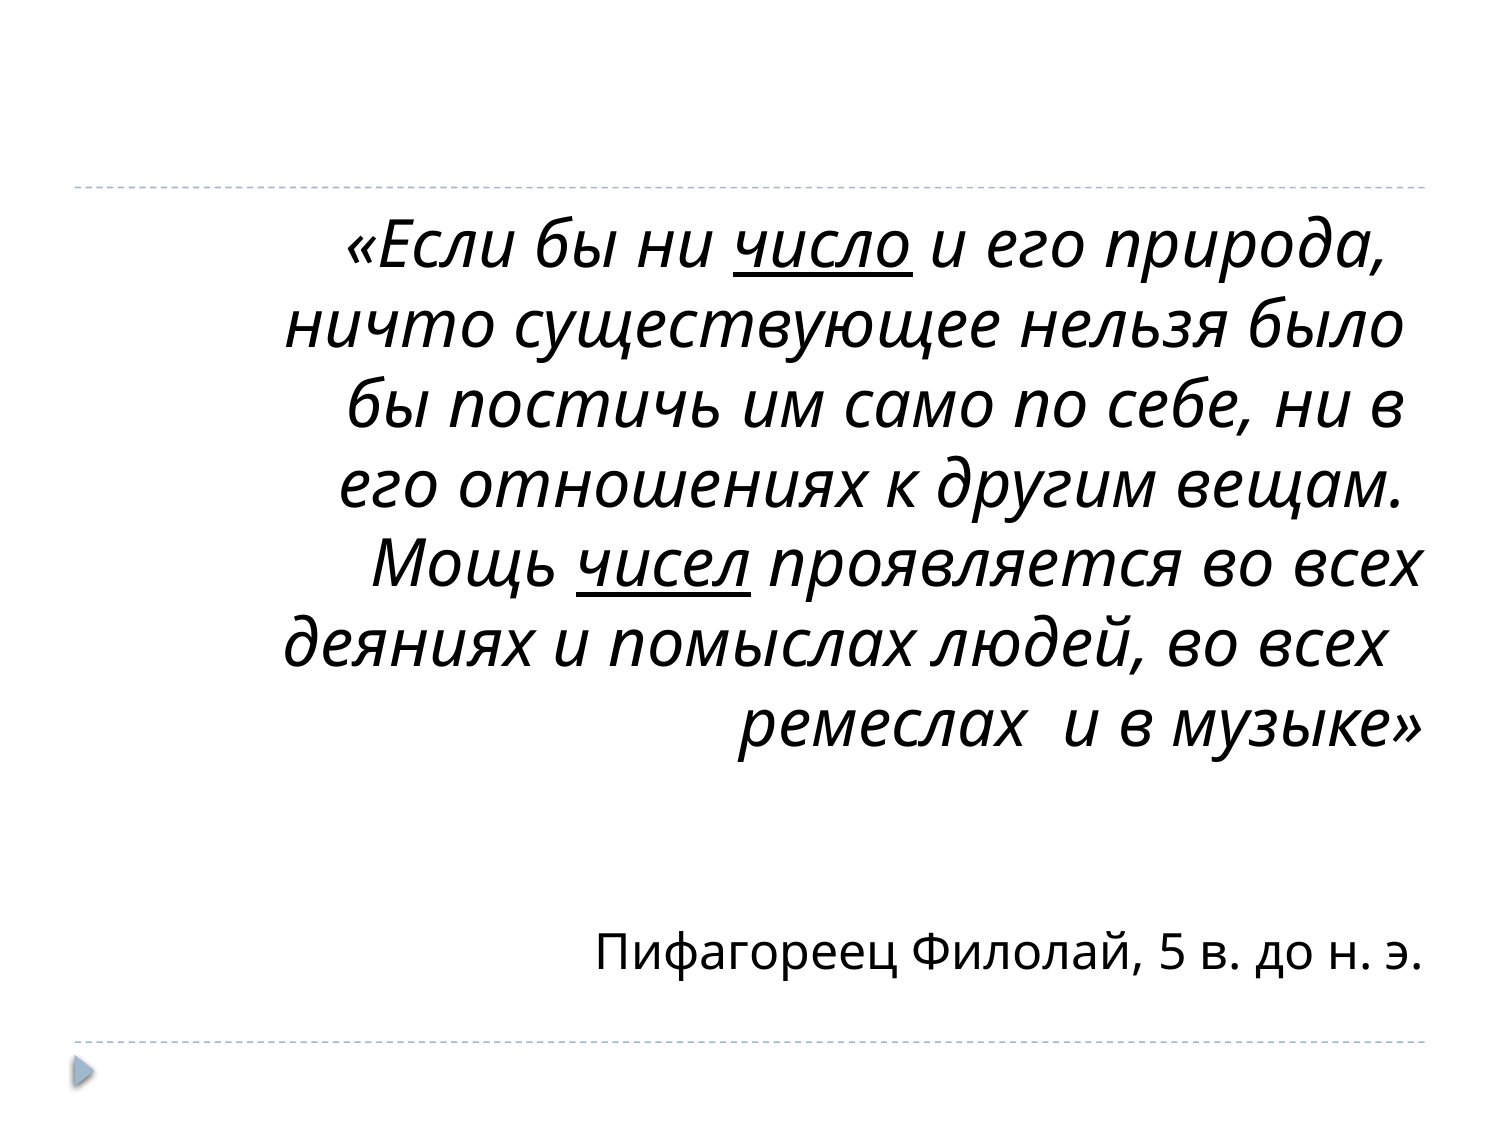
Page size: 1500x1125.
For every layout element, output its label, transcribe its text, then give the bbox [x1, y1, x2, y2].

title «Если бы ни число и его природа, ничто существующее нельзя было бы постичь им само по себе, ни в его отношениях к другим вещам. Мощь чисел проявляется во всех деяниях и помыслах людей, во всех ремеслах и в музыке» Пифагореец Филолай, 5 в. до н. э. [70, 234, 1440, 988]
